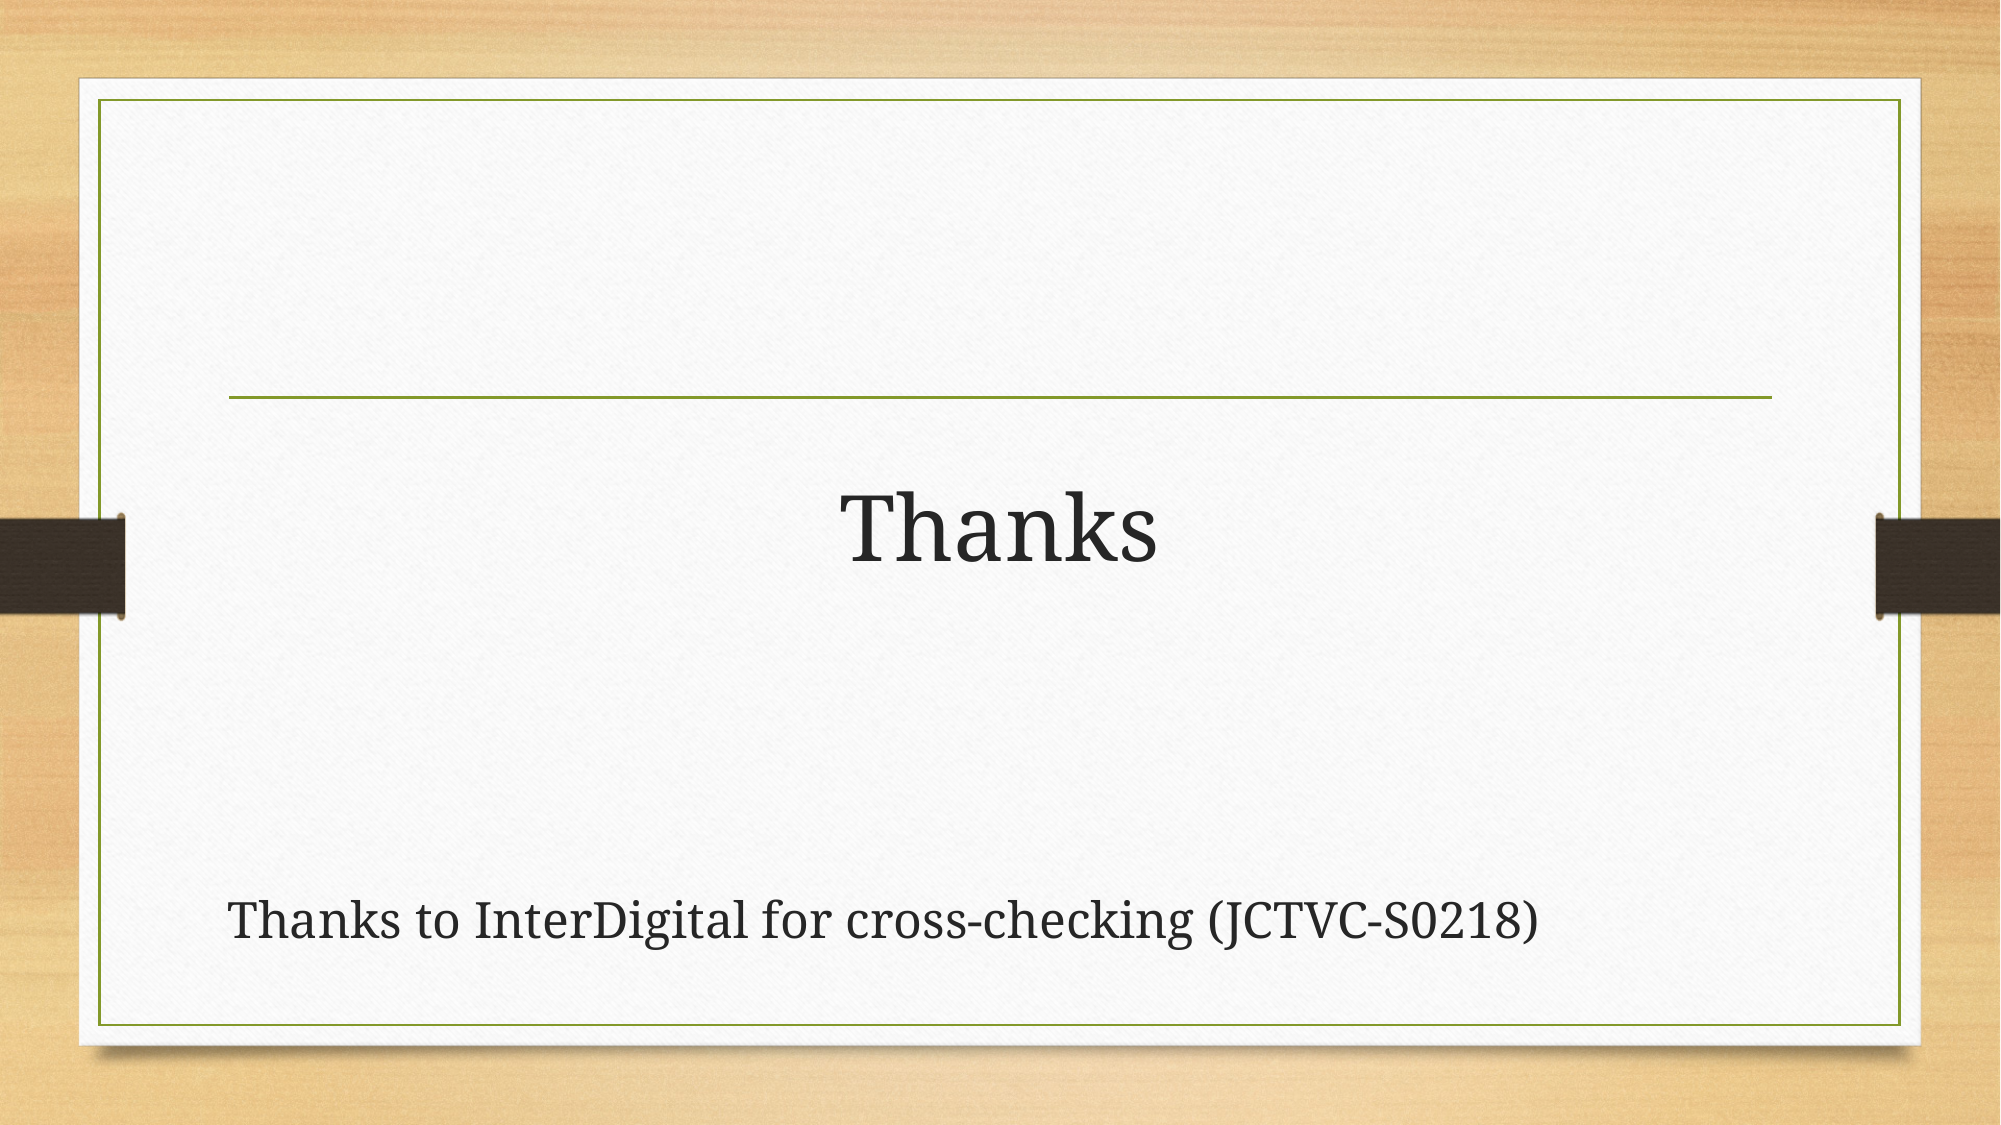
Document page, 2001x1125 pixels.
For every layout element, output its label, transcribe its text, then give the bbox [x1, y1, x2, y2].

title Thanks [212, 417, 1788, 632]
picture [0, 0, 2001, 1125]
list Thanks to InterDigital for cross-checking (JCTVC-S0218) [212, 881, 1788, 964]
